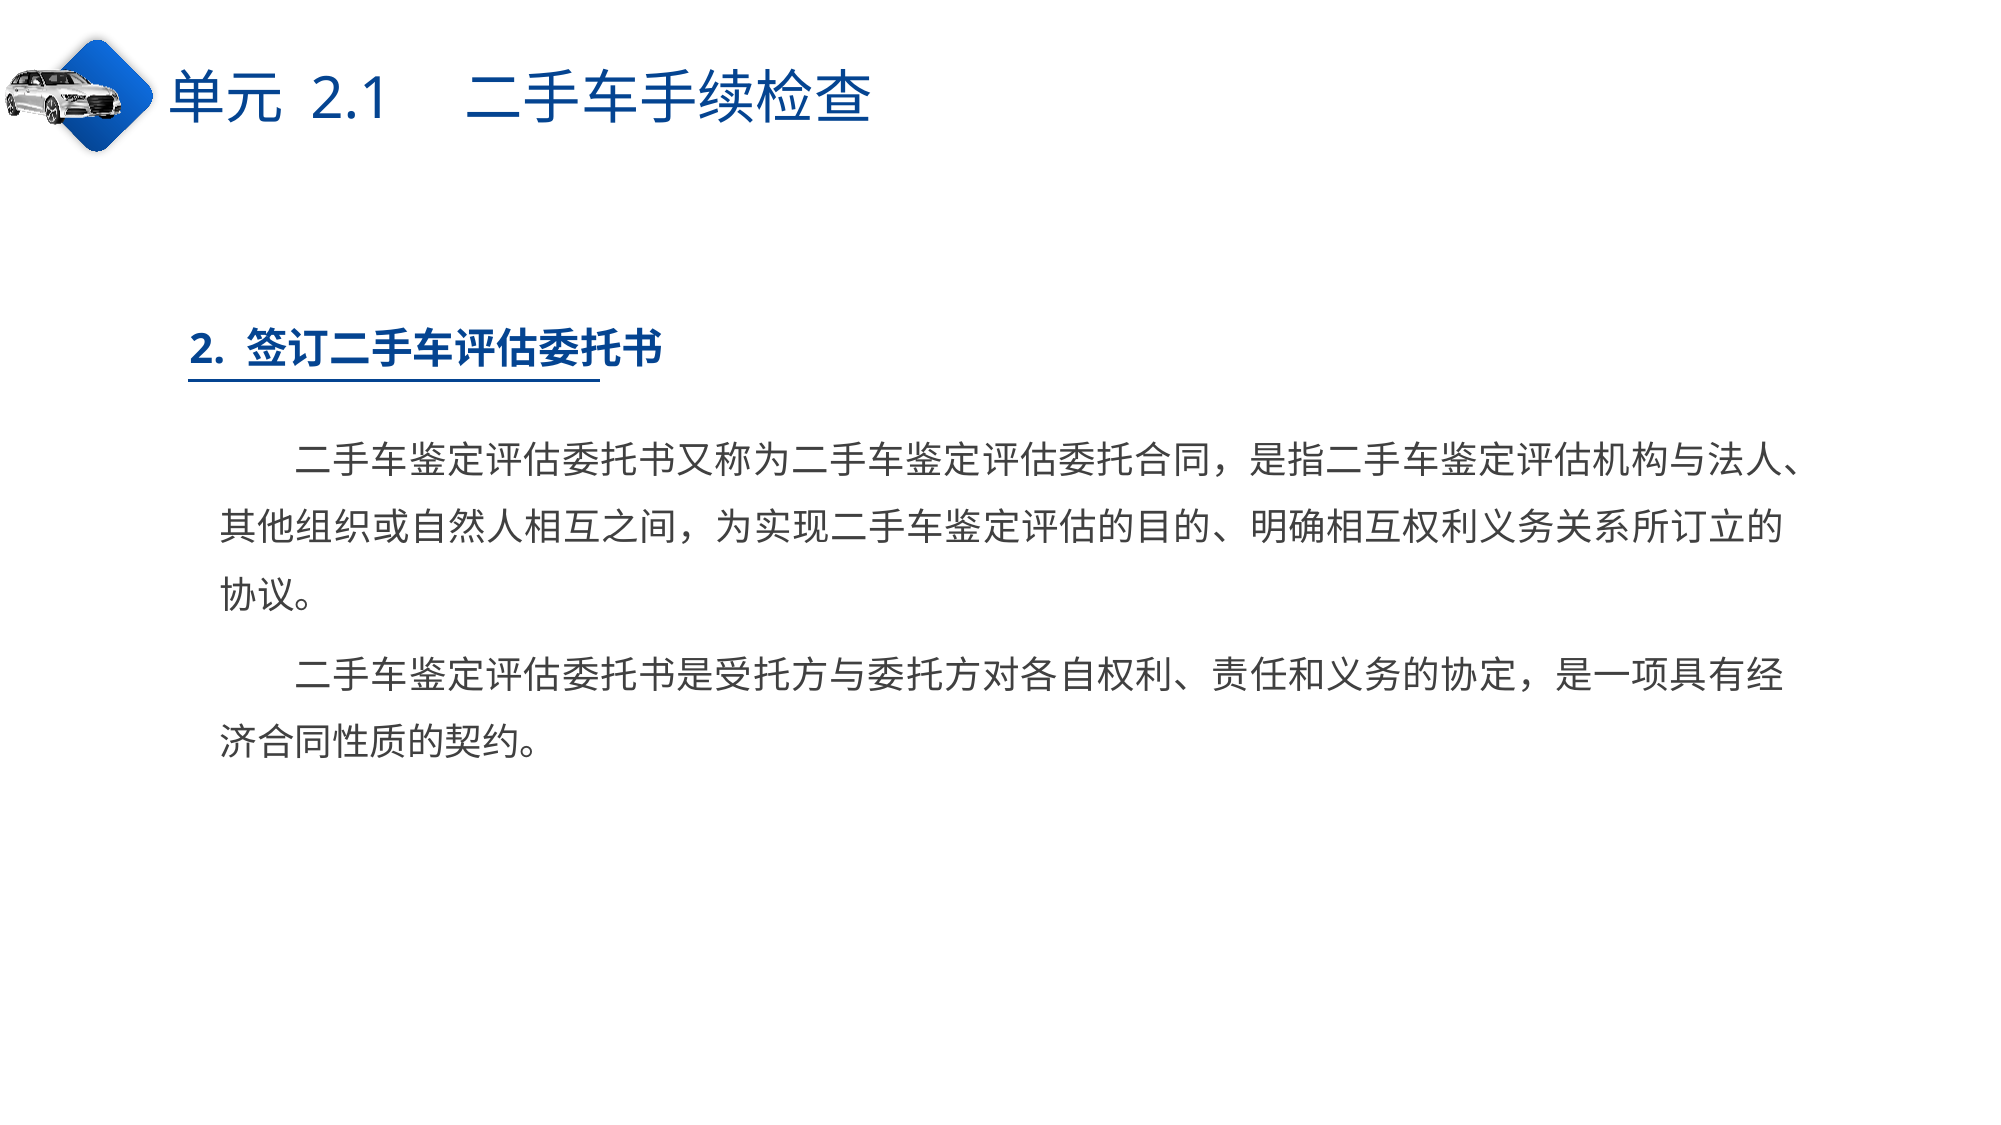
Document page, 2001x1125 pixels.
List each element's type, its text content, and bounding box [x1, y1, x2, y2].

picture [0, 31, 125, 157]
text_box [174, 314, 1330, 381]
text_box 二手车鉴定评估委托书又称为二手车鉴定评估委托合同，是指二手车鉴定评估机构与法人、其他组织或自然人相互之间，为实现二手车鉴定评估的目的、明确相互权利义务关系所订立的协议。 二手车鉴定评估委托书是受托方与委托方对各自权利、责任和义务的协定，是一项具有经济合同性质的契约。 [204, 405, 1800, 771]
text_box 单元 2.1 二手车手续检查 [152, 52, 888, 138]
